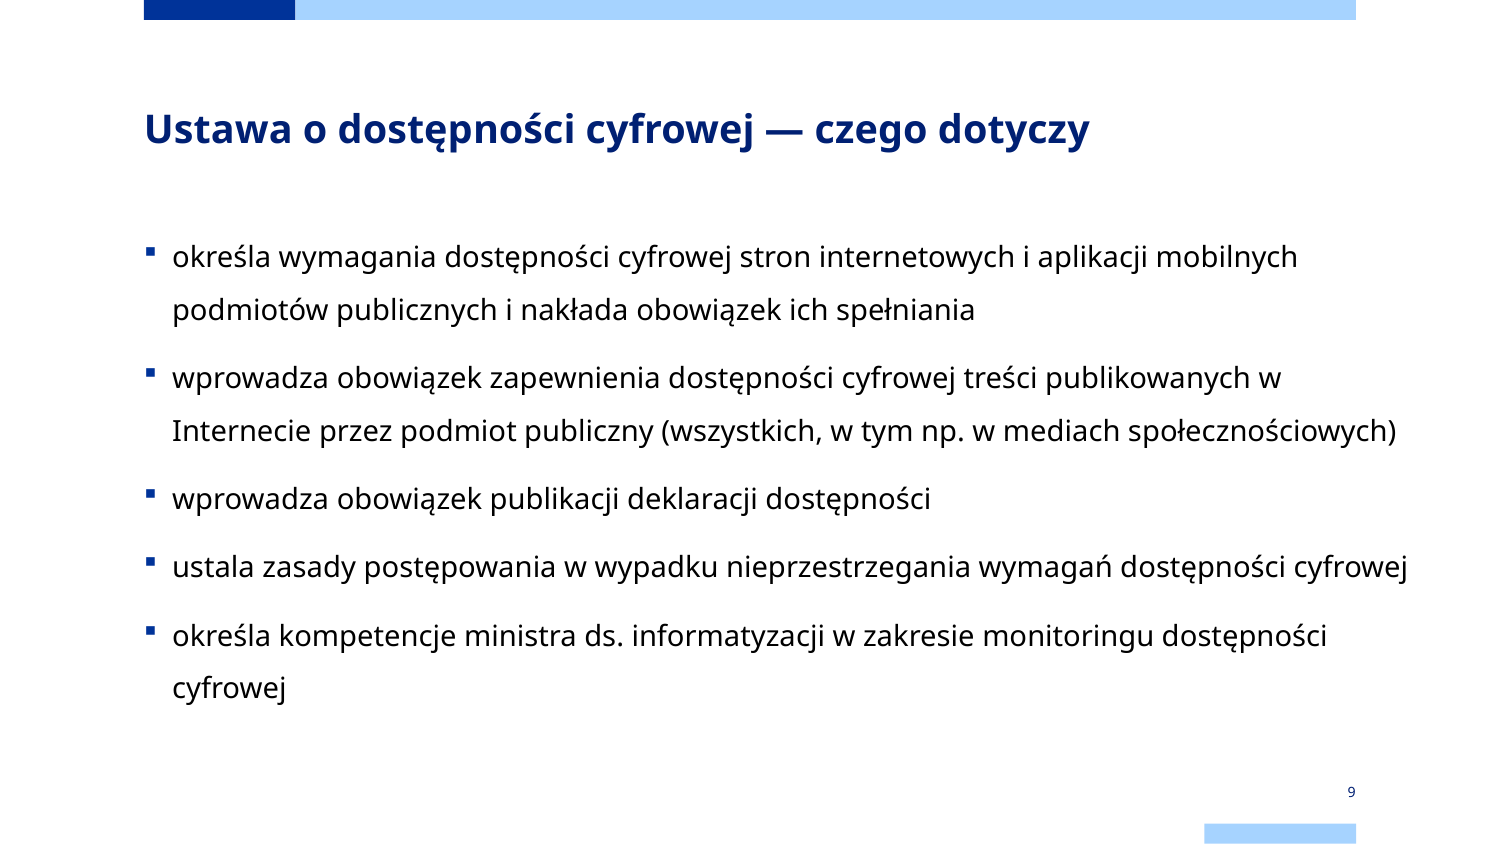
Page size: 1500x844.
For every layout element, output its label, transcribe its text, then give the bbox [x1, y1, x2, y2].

title Ustawa o dostępności cyfrowej — czego dotyczy [143, 100, 1357, 220]
slide_number 9 [1204, 783, 1356, 804]
list określa wymagania dostępności cyfrowej stron internetowych i aplikacji mobilnych podmiotów publicznych i nakłada obowiązek ich spełniania wprowadza obowiązek zapewnienia dostępności cyfrowej treści publikowanych w Internecie przez podmiot publiczny (wszystkich, w tym np. w mediach społecznościowych) wprowadza obowiązek publikacji deklaracji dostępności ustala zasady postępowania w wypadku nieprzestrzegania wymagań dostępności cyfrowej określa kompetencje ministra ds. informatyzacji w zakresie monitoringu dostępności cyfrowej [143, 220, 1412, 812]
